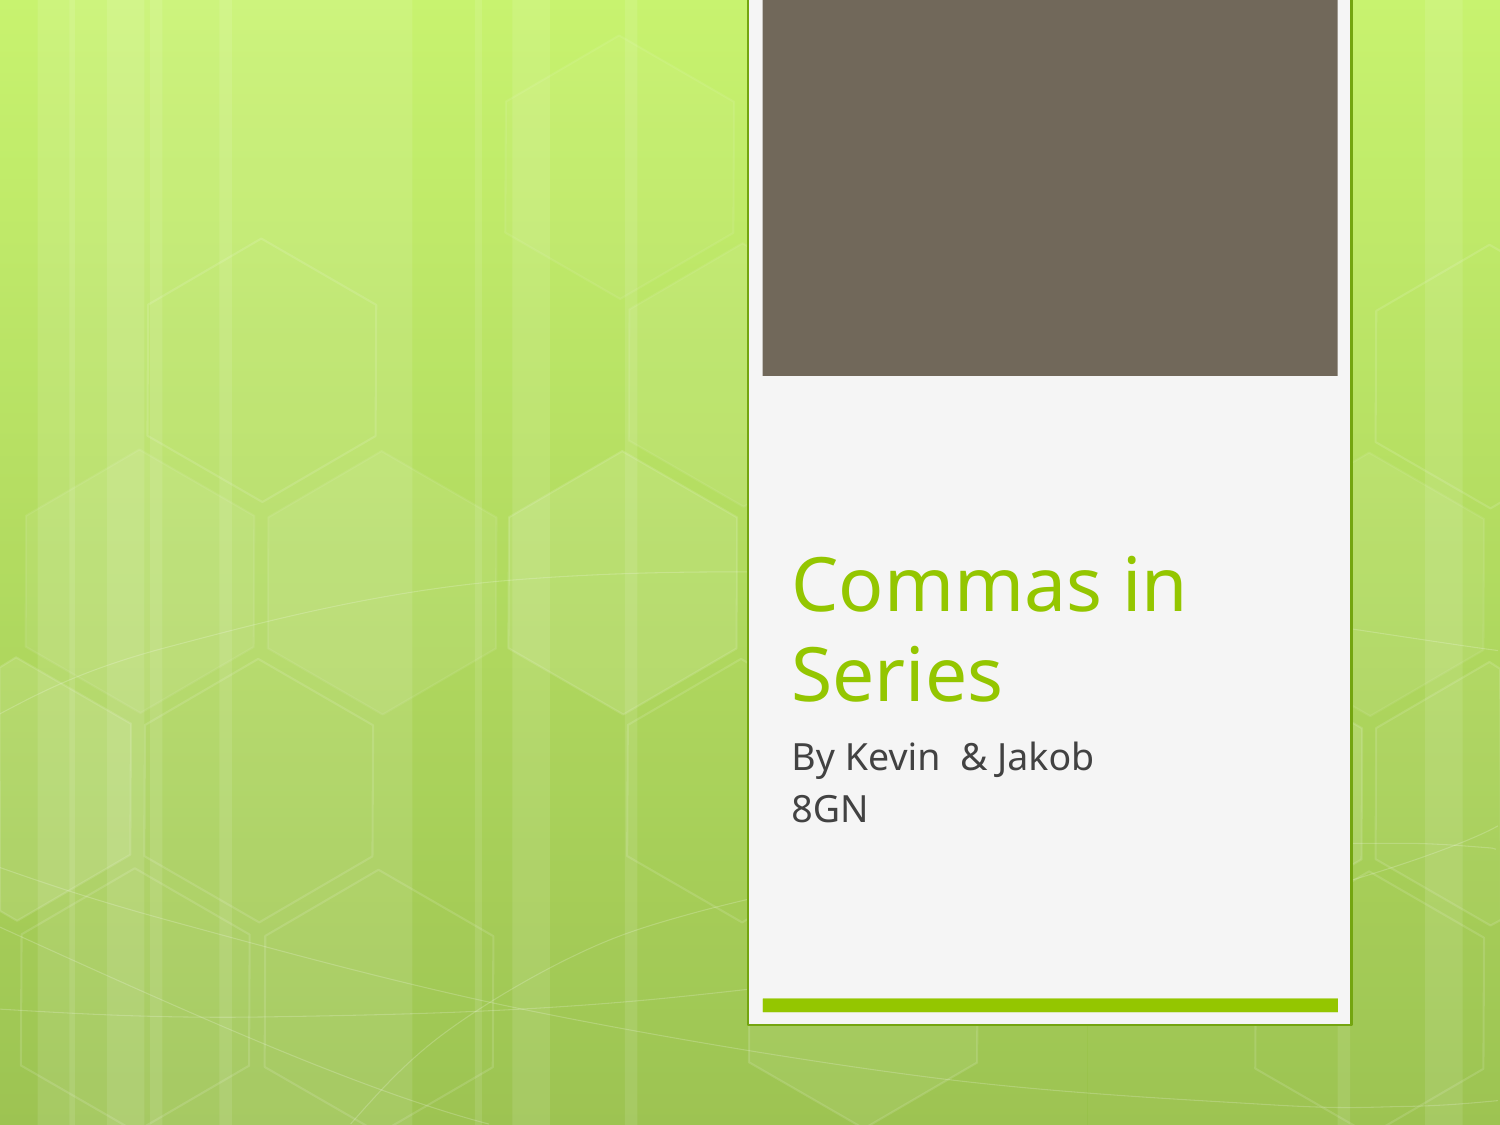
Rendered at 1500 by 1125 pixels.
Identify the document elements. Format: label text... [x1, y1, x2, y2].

title Commas in Series [776, 444, 1320, 724]
subtitle By Kevin & Jakob 8GN [776, 725, 1320, 933]
